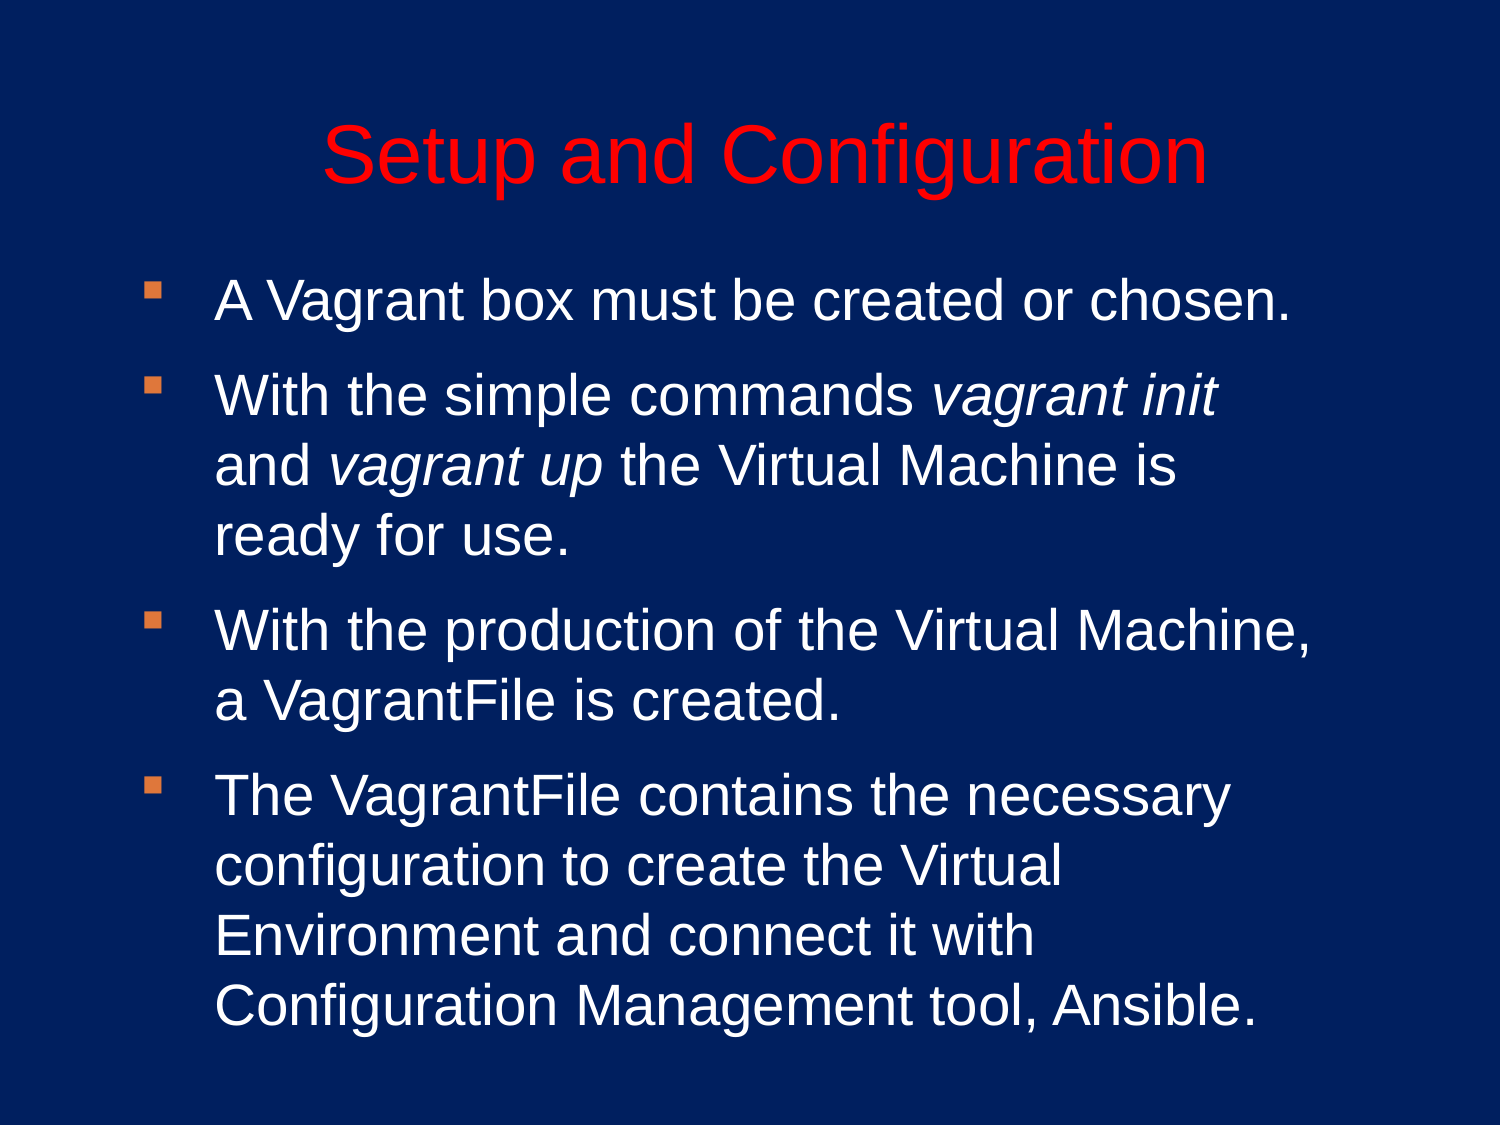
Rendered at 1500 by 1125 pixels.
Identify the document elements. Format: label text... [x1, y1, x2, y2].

text_box A Vagrant box must be created or chosen. With the simple commands vagrant init and vagrant up the Virtual Machine is ready for use. With the production of the Virtual Machine, a VagrantFile is created. The VagrantFile contains the necessary configuration to create the Virtual Environment and connect it with Configuration Management tool, Ansible. [137, 262, 1326, 1038]
title Setup and Configuration [50, 75, 1462, 288]
